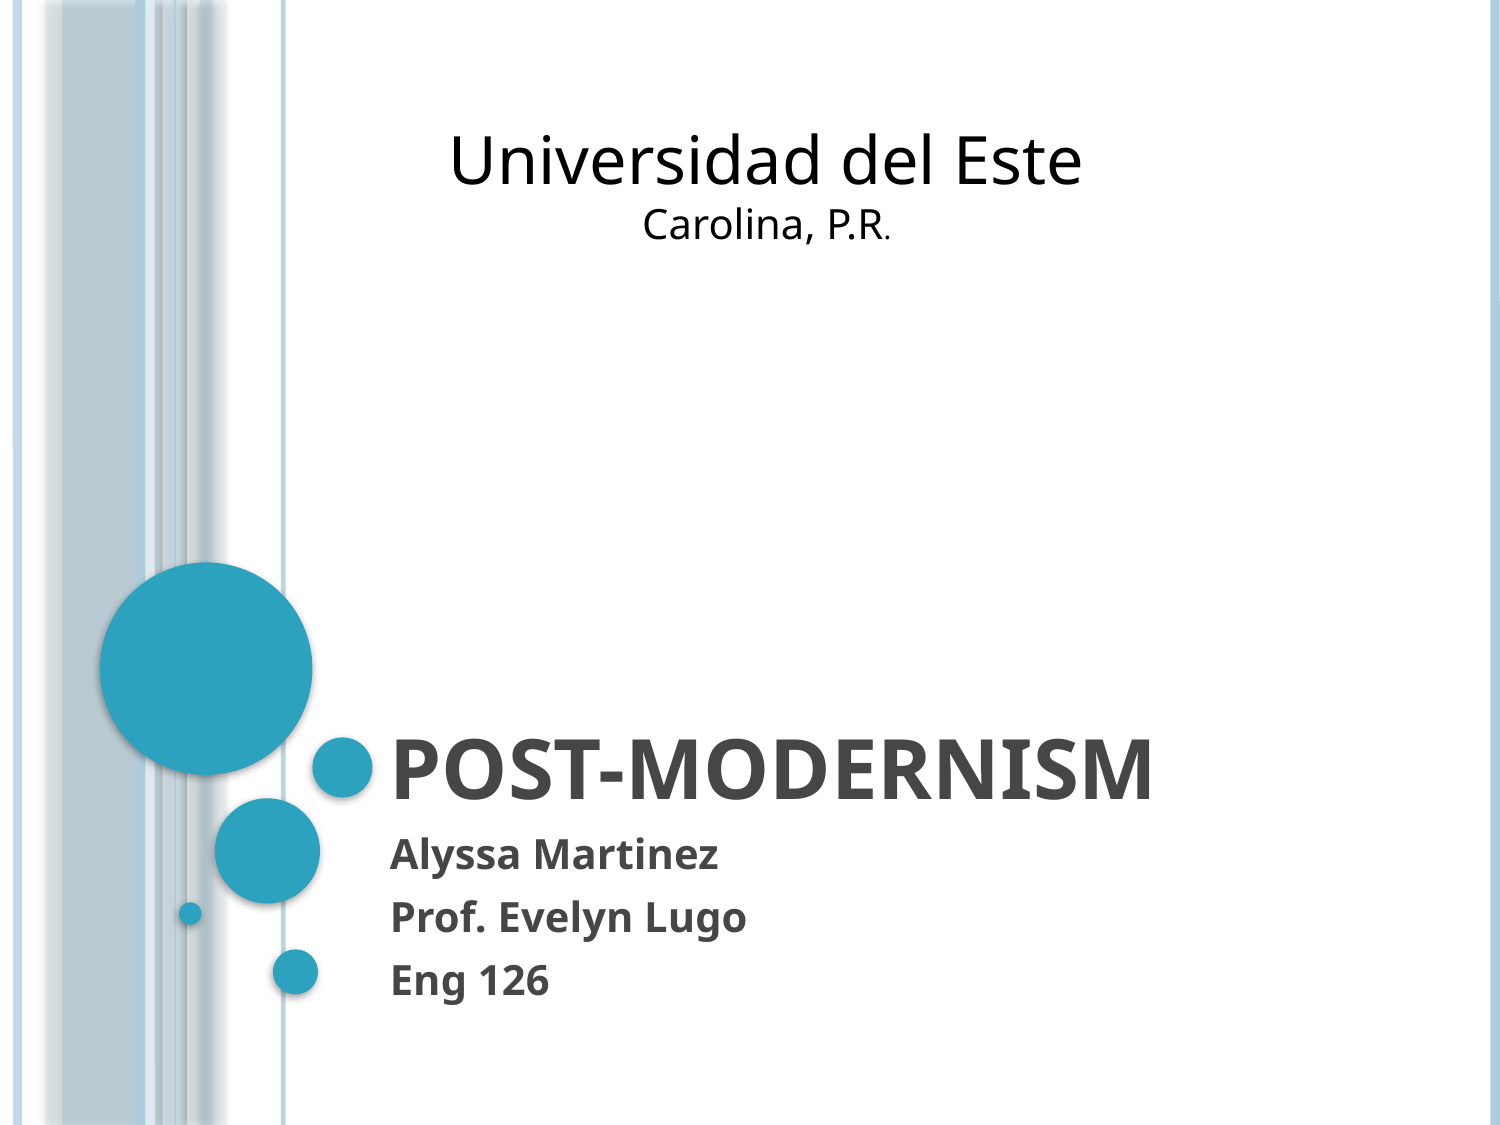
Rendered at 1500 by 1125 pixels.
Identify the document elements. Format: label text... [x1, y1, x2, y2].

subtitle Alyssa Martinez Prof. Evelyn Lugo Eng 126 [375, 820, 1388, 1046]
title Post-modernism [375, 512, 1388, 820]
text_box Universidad del Este Carolina, P.R. [129, 62, 1405, 304]
